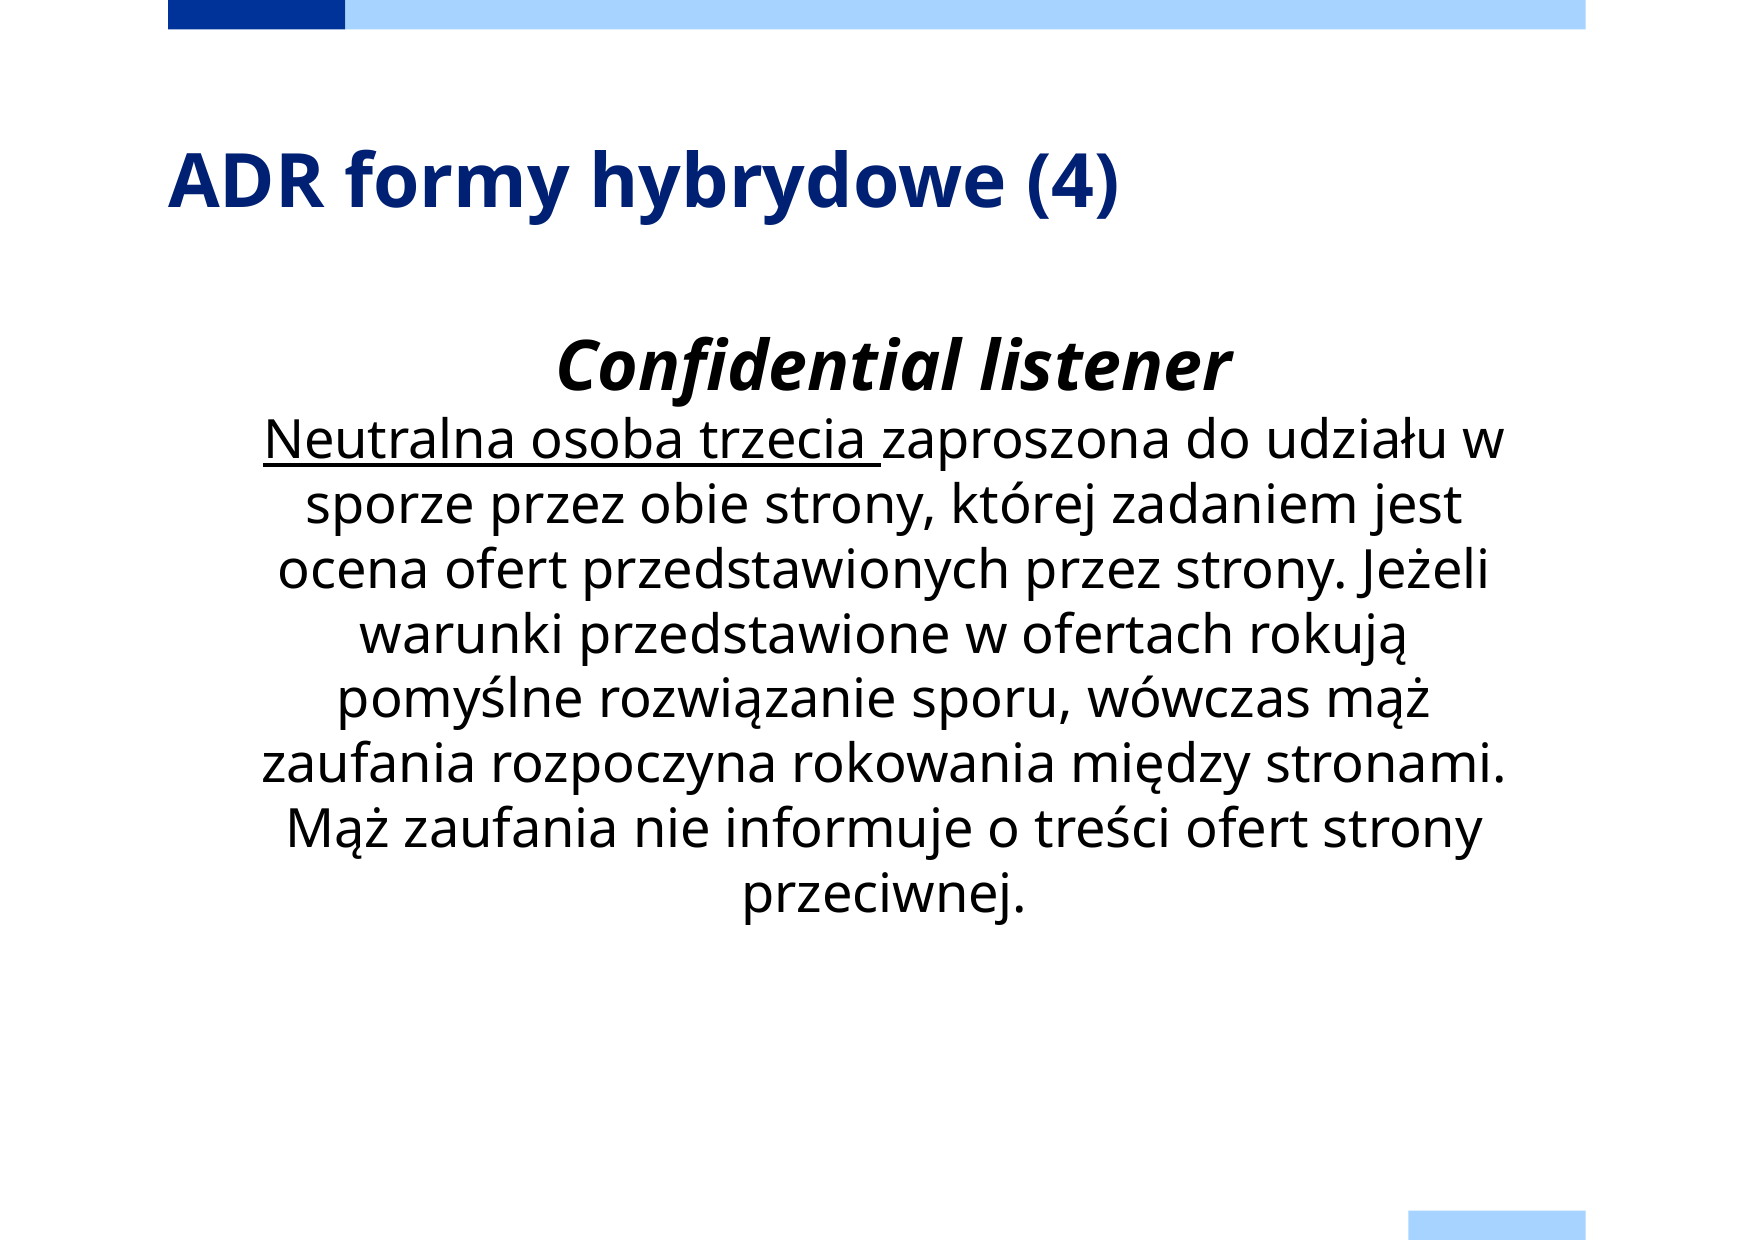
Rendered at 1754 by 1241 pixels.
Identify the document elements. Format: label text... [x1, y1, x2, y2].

title ADR formy hybrydowe (4) [168, 147, 1586, 325]
list Confidential listener Neutralna osoba trzecia zaproszona do udziału w sporze przez obie strony, której zadaniem jest ocena ofert przedstawionych przez strony. Jeżeli warunki przedstawione w ofertach rokują pomyślne rozwiązanie sporu, wówczas mąż zaufania rozpoczyna rokowania między stronami. Mąż zaufania nie informuje o treści ofert strony przeciwnej. [203, 320, 1527, 928]
